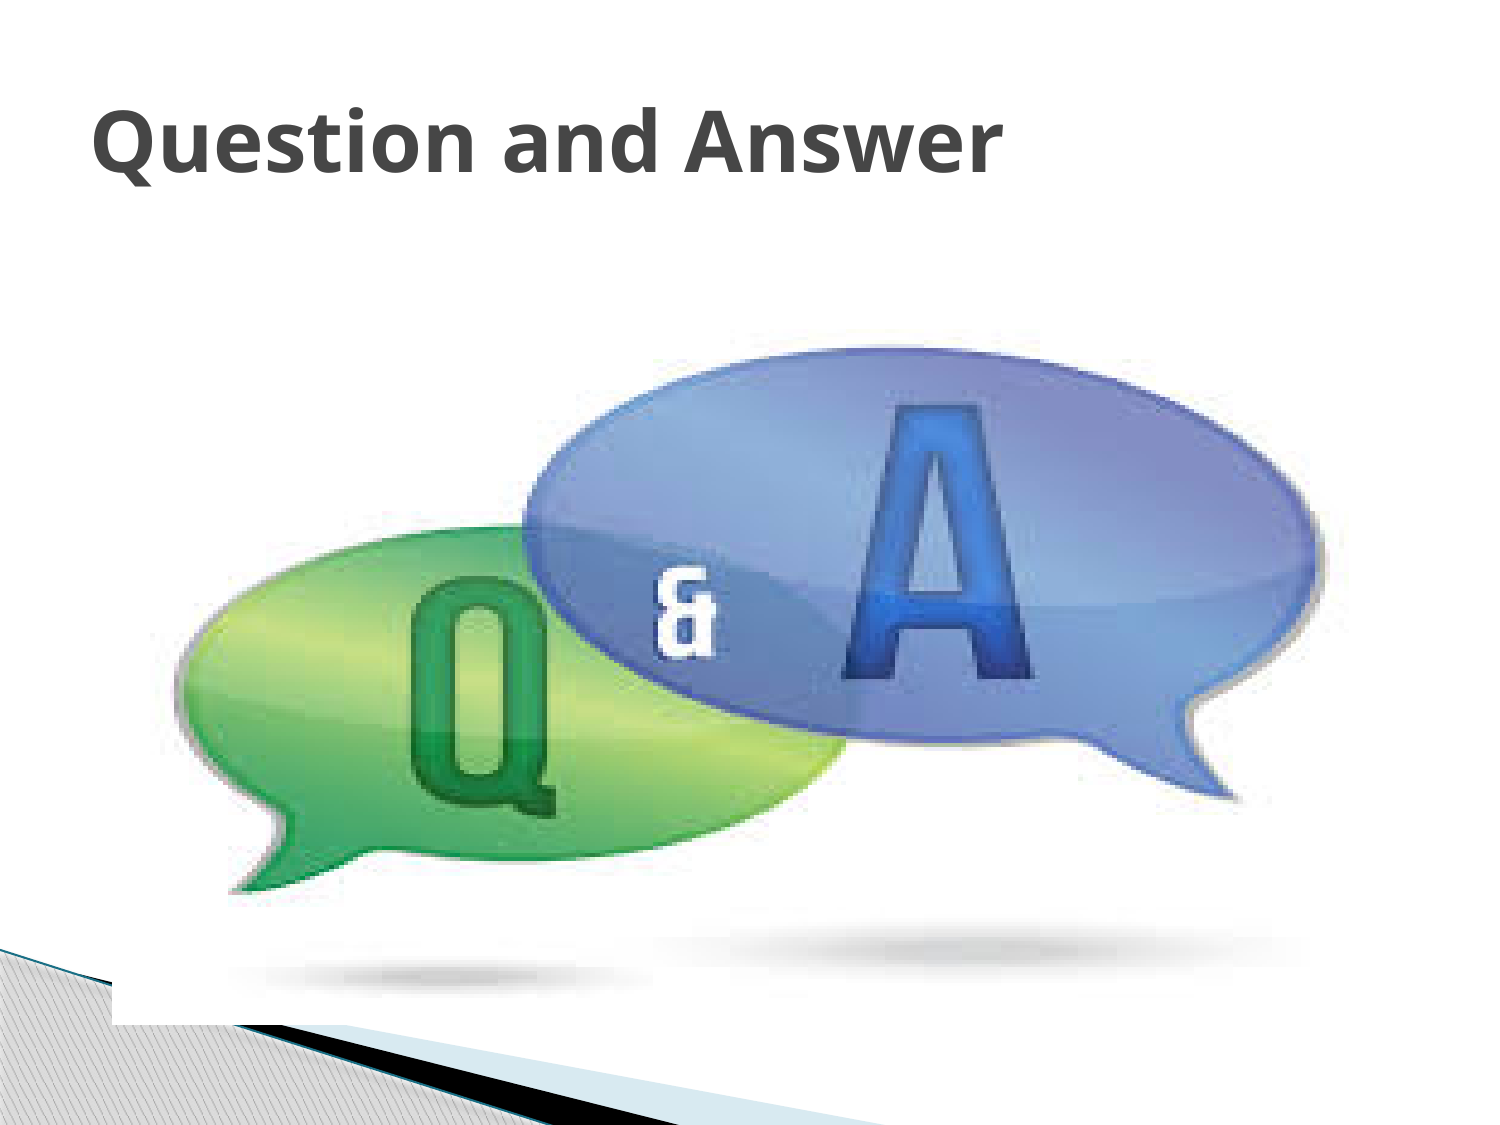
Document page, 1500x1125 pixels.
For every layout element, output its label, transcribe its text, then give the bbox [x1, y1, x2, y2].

title Question and Answer [75, 45, 1425, 233]
picture [112, 299, 1388, 1026]
